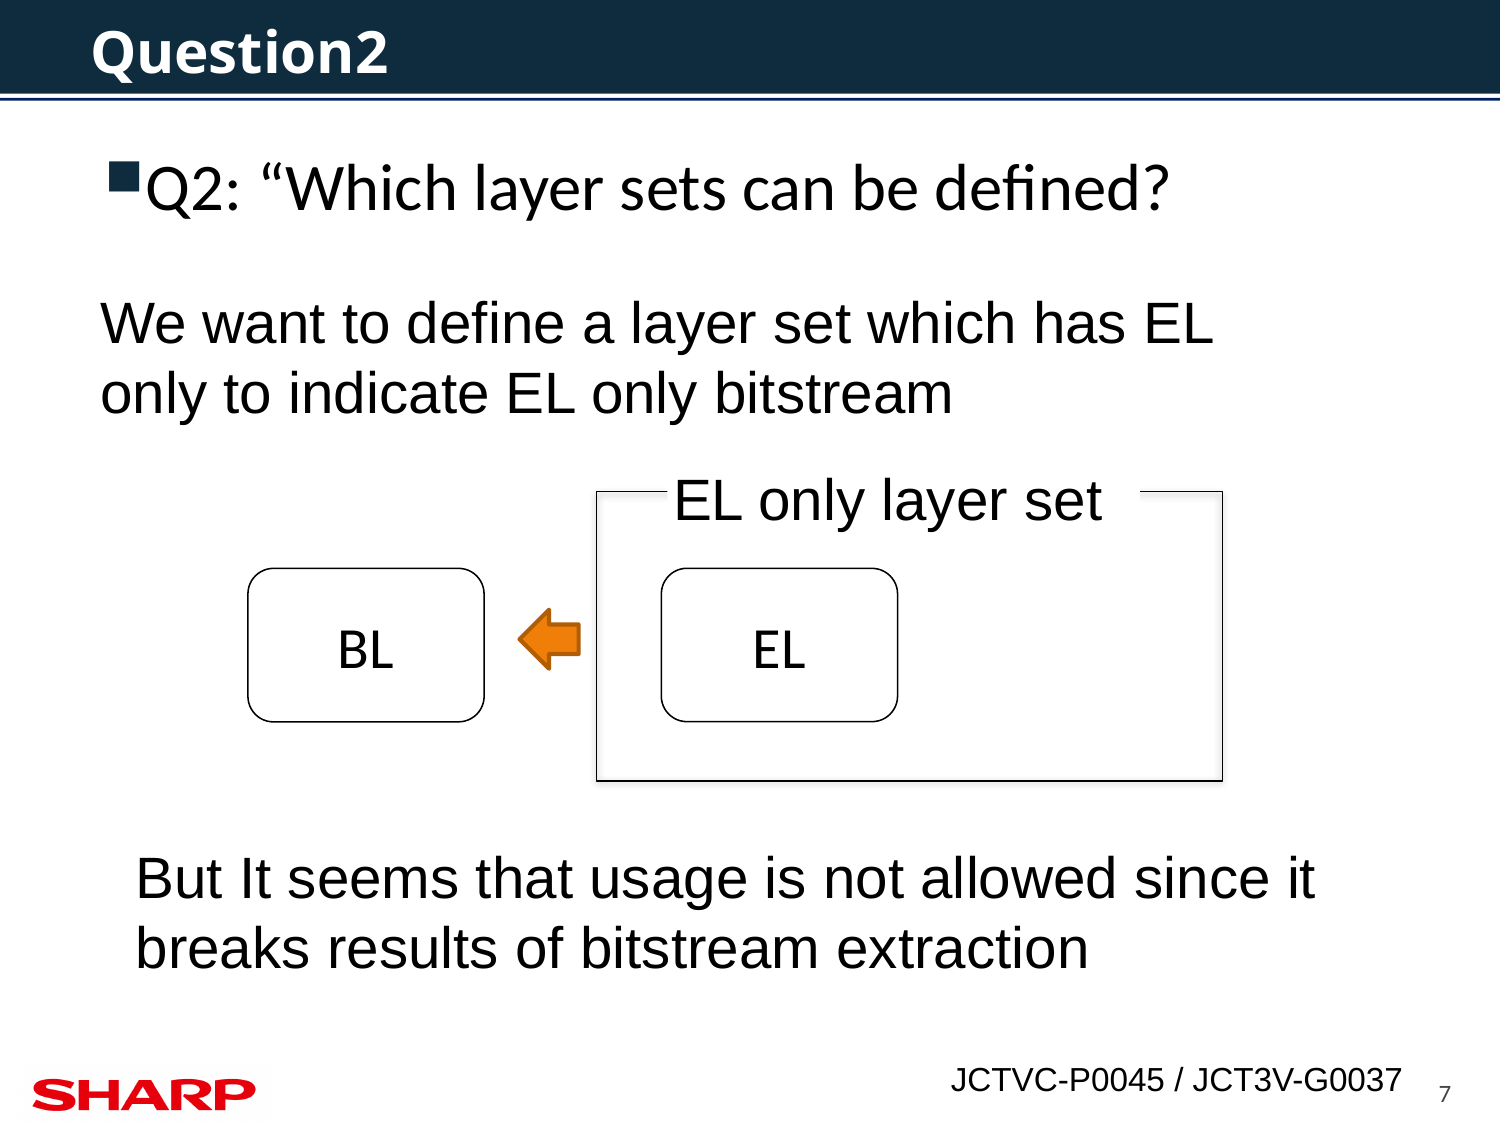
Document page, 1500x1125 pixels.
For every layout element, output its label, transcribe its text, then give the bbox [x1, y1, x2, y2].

text_box EL only layer set [667, 456, 1140, 538]
slide_number 7 [1345, 1062, 1467, 1108]
picture [17, 1064, 271, 1125]
text_box But It seems that usage is not allowed since it breaks results of bitstream extraction [129, 834, 1353, 986]
text_box [596, 491, 1223, 782]
text_box BL [245, 566, 487, 724]
text_box [517, 607, 581, 671]
title Question2 [74, 15, 1426, 85]
list Q2: “Which layer sets can be defined? [74, 128, 1426, 1051]
text_box We want to define a layer set which has EL only to indicate EL only bitstream [94, 278, 1247, 431]
